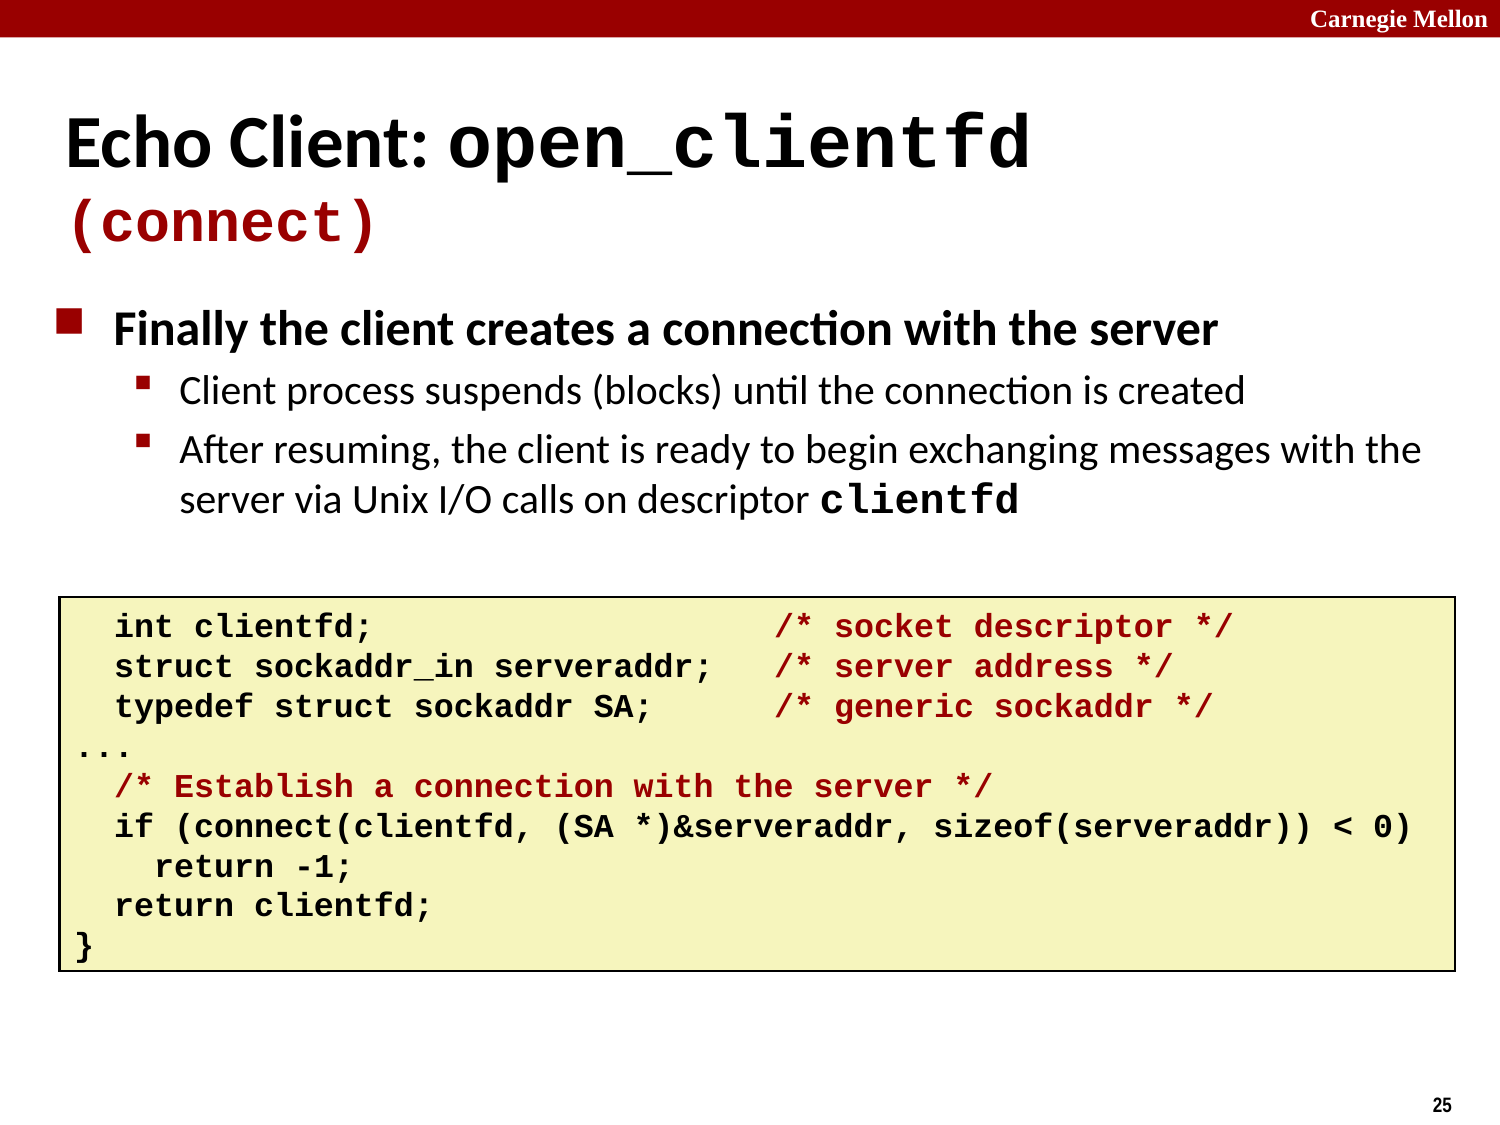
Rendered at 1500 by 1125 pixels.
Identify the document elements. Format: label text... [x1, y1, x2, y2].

title Echo Client: open_clientfd (connect) [49, 82, 1324, 263]
text_box int clientfd; /* socket descriptor */ struct sockaddr_in serveraddr; /* server address */ typedef struct sockaddr SA; /* generic sockaddr */ ... /* Establish a connection with the server */ if (connect(clientfd, (SA *)&serveraddr, sizeof(serveraddr)) < 0) return -1; return clientfd; } [59, 596, 1456, 971]
list Finally the client creates a connection with the server Client process suspends (blocks) until the connection is created After resuming, the client is ready to begin exchanging messages with the server via Unix I/O calls on descriptor clientfd [42, 287, 1500, 563]
